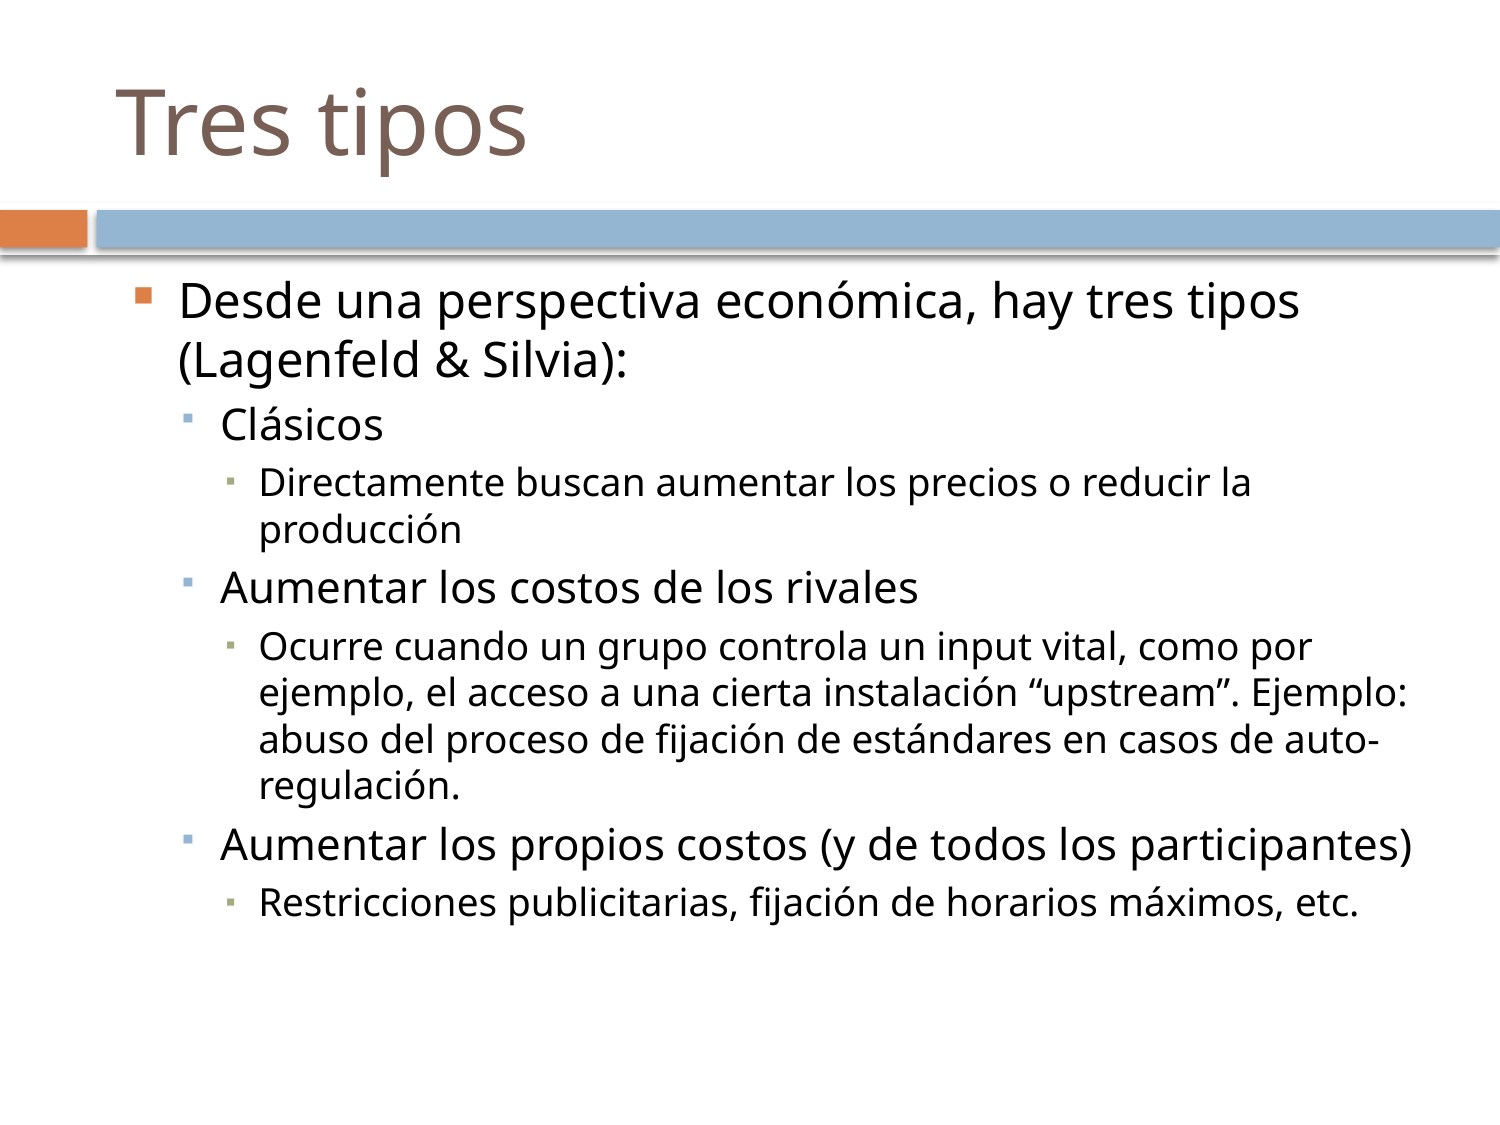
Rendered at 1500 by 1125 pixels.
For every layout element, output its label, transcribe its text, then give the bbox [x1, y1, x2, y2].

title Tres tipos [100, 37, 1438, 200]
list Desde una perspectiva económica, hay tres tipos (Lagenfeld & Silvia): Clásicos Directamente buscan aumentar los precios o reducir la producción Aumentar los costos de los rivales Ocurre cuando un grupo controla un input vital, como por ejemplo, el acceso a una cierta instalación “upstream”. Ejemplo: abuso del proceso de fijación de estándares en casos de auto-regulación. Aumentar los propios costos (y de todos los participantes) Restricciones publicitarias, fijación de horarios máximos, etc. [100, 262, 1438, 1000]
